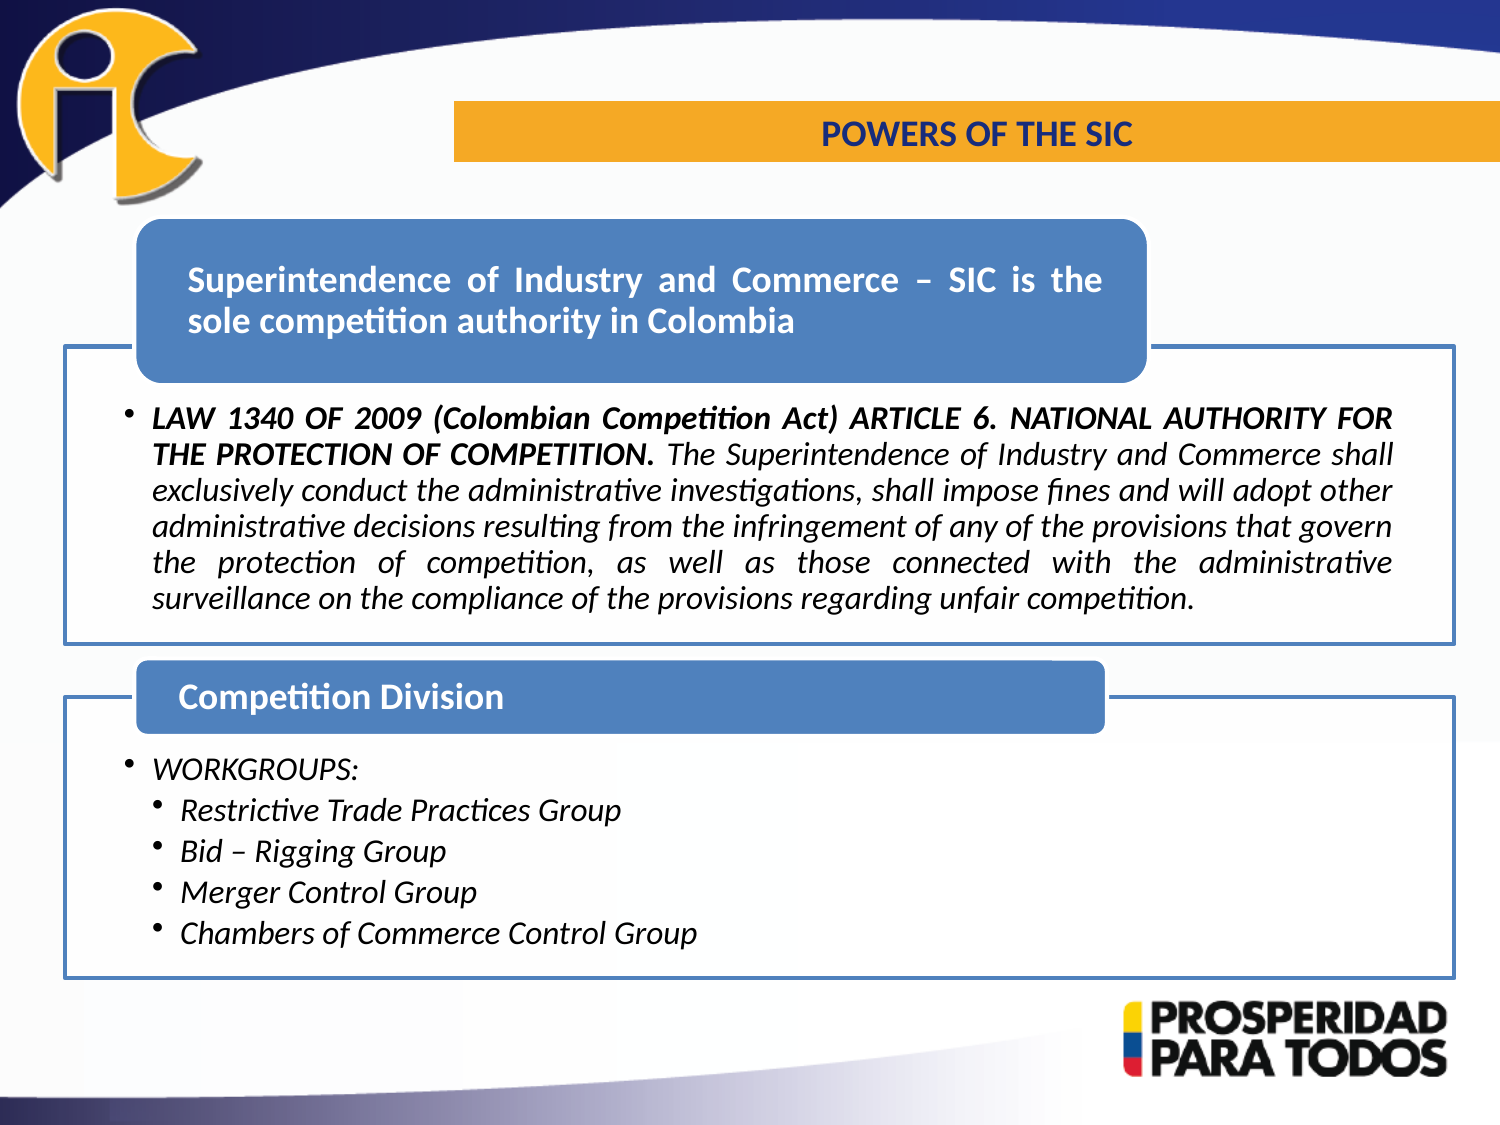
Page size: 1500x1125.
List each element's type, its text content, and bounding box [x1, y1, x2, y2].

text_box [1046, 995, 1455, 1013]
text_box POWERS OF THE SIC [454, 101, 1500, 162]
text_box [64, 207, 1455, 988]
picture [0, 0, 1500, 1125]
